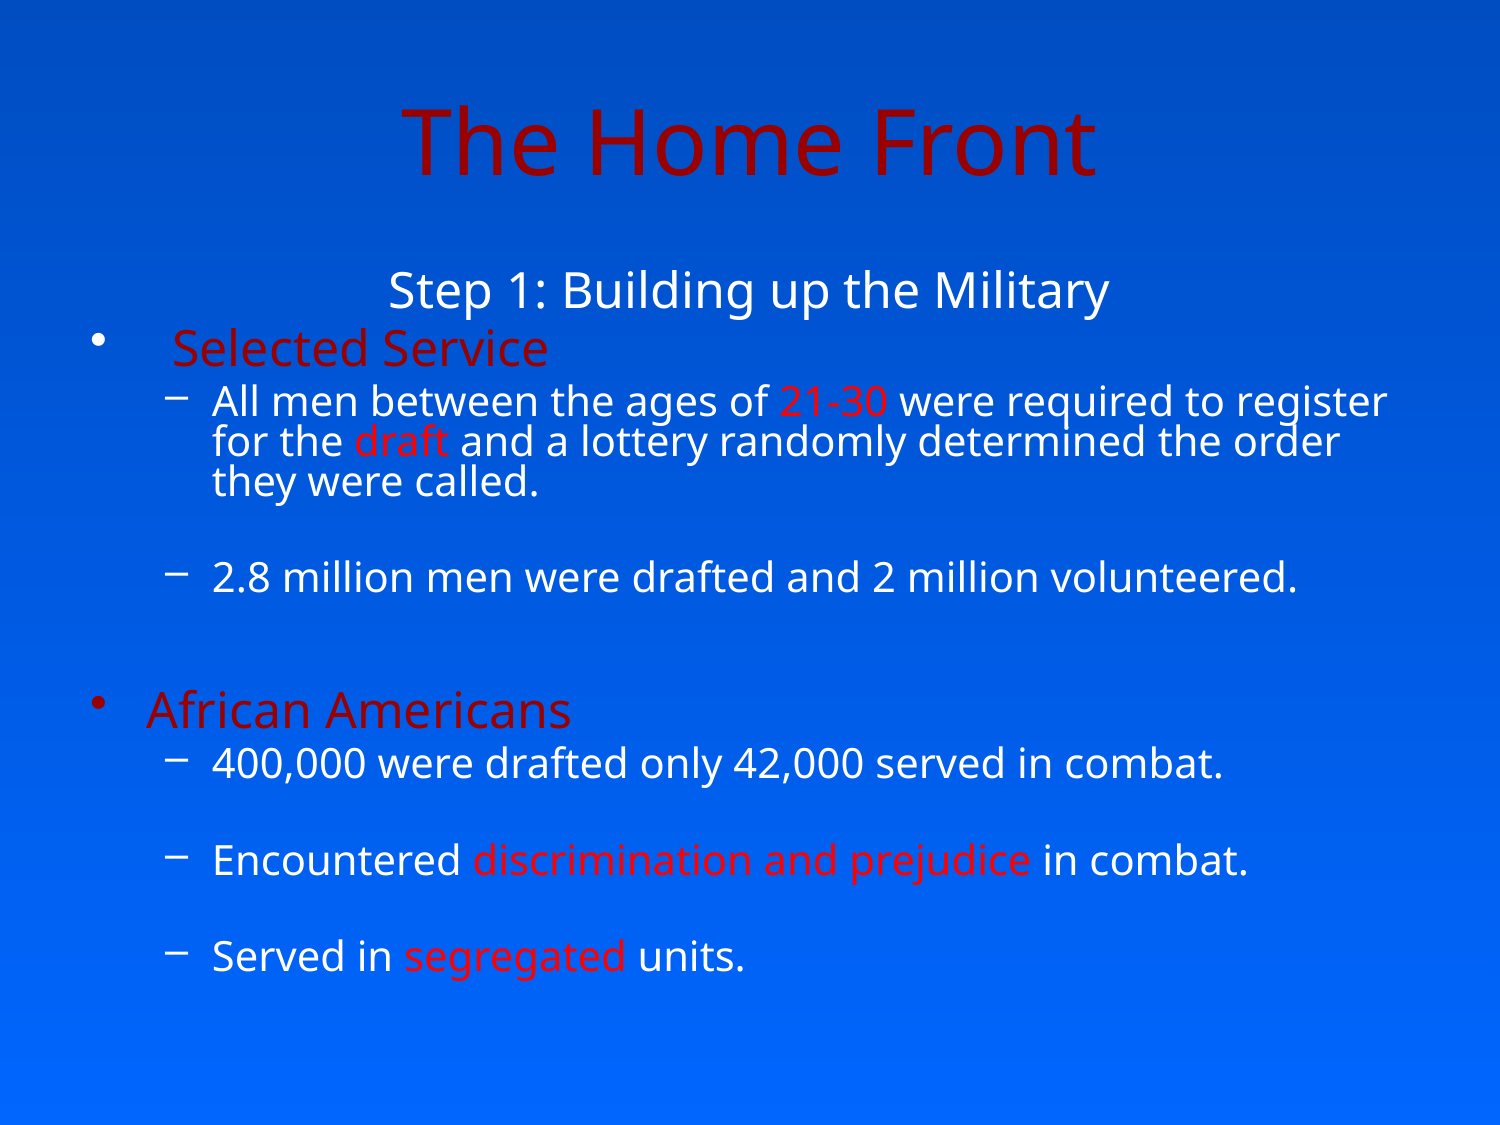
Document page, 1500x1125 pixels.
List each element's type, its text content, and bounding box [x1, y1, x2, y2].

list Step 1: Building up the Military Selected Service All men between the ages of 21-30 were required to register for the draft and a lottery randomly determined the order they were called. 2.8 million men were drafted and 2 million volunteered. African Americans 400,000 were drafted only 42,000 served in combat. Encountered discrimination and prejudice in combat. Served in segregated units. [74, 262, 1426, 1076]
title The Home Front [74, 44, 1426, 233]
